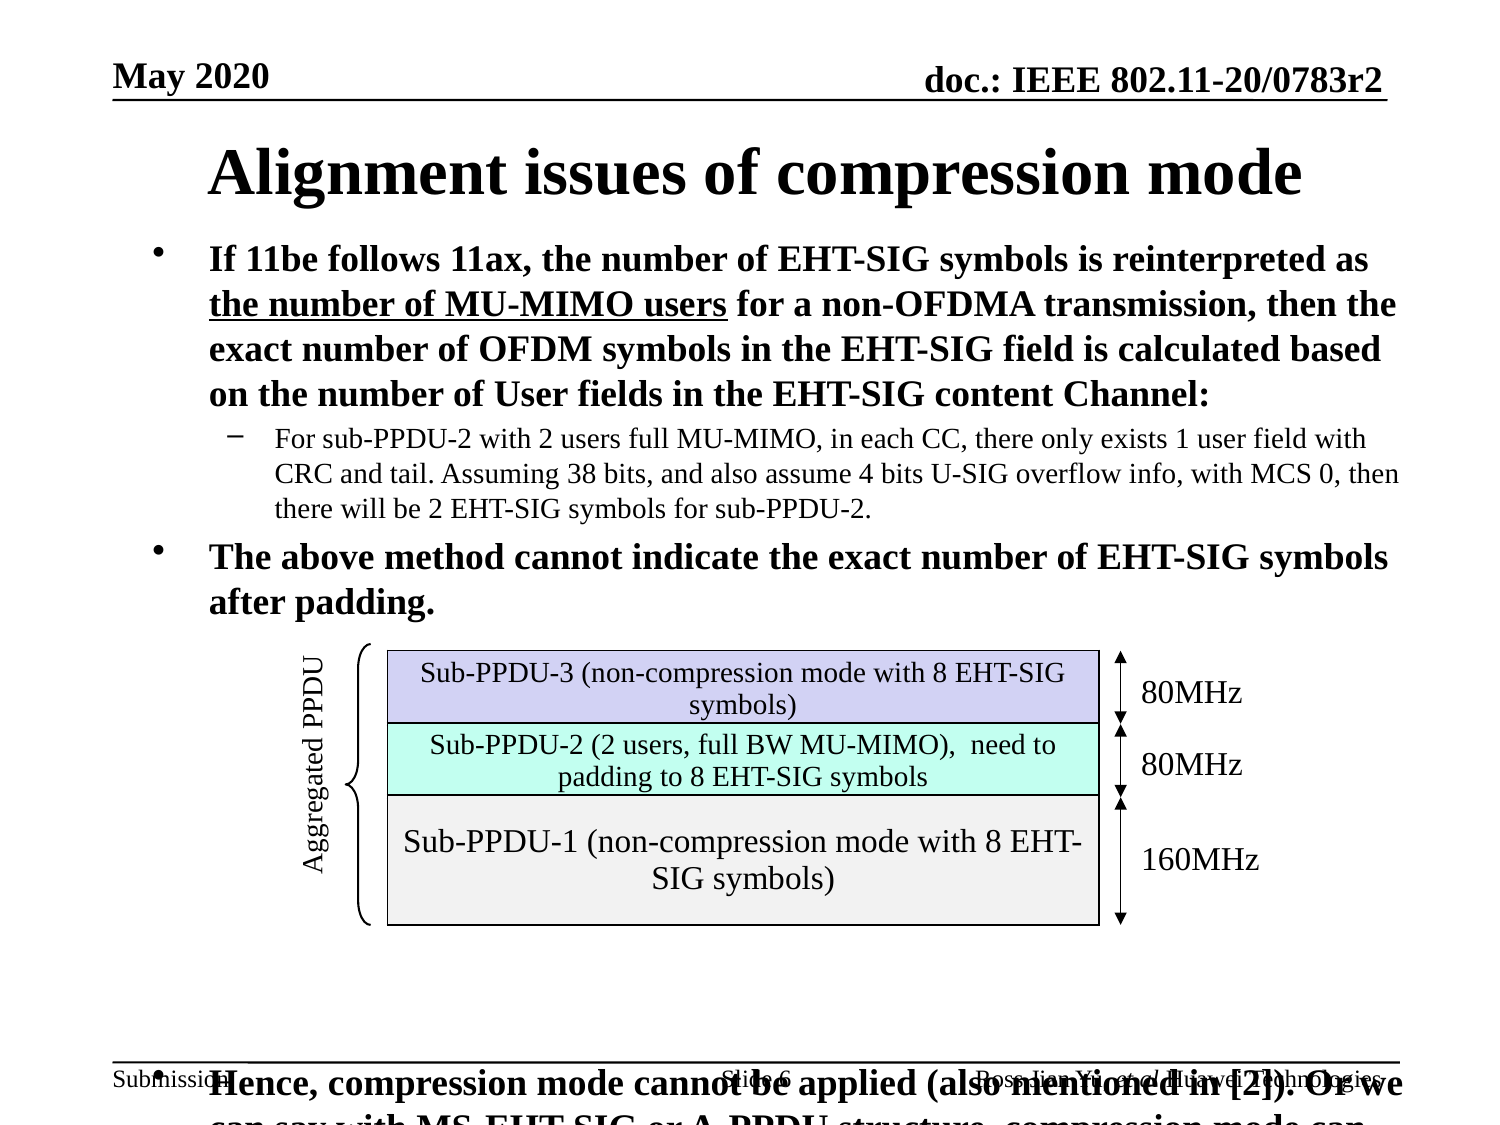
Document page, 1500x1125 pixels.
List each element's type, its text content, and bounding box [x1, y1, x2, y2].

text_box [344, 643, 371, 926]
text_box 160MHz [1126, 829, 1275, 885]
table_header Sub-PPDU-1 (non-compression mode with 8 EHT-SIG symbols) [388, 796, 1098, 924]
text_box Aggregated PPDU [283, 663, 339, 880]
text_box 80MHz [1126, 734, 1258, 790]
list If 11be follows 11ax, the number of EHT-SIG symbols is reinterpreted as the number of MU-MIMO users for a non-OFDMA transmission, then the exact number of OFDM symbols in the EHT-SIG field is calculated based on the number of User fields in the EHT-SIG content Channel: For sub-PPDU-2 with 2 users full MU-MIMO, in each CC, there only exists 1 user field with CRC and tail. Assuming 38 bits, and also assume 4 bits U-SIG overflow info, with MCS 0, then there will be 2 EHT-SIG symbols for sub-PPDU-2. The above method cannot indicate the exact number of EHT-SIG symbols after padding. Hence, compression mode cannot be applied (also mentioned in [2]). Or we can say with MS-EHT-SIG or A-PPDU structure, compression mode can be seldom applied in EHT PPDU. [137, 226, 1429, 533]
table_header Sub-PPDU-3 (non-compression mode with 8 EHT-SIG symbols) [388, 651, 1098, 722]
title Alignment issues of compression mode [99, 123, 1413, 212]
text_box 80MHz [1126, 663, 1258, 718]
slide_number Slide 6 [712, 1061, 800, 1093]
table_header Sub-PPDU-2 (2 users, full BW MU-MIMO), need to padding to 8 EHT-SIG symbols [388, 724, 1098, 794]
